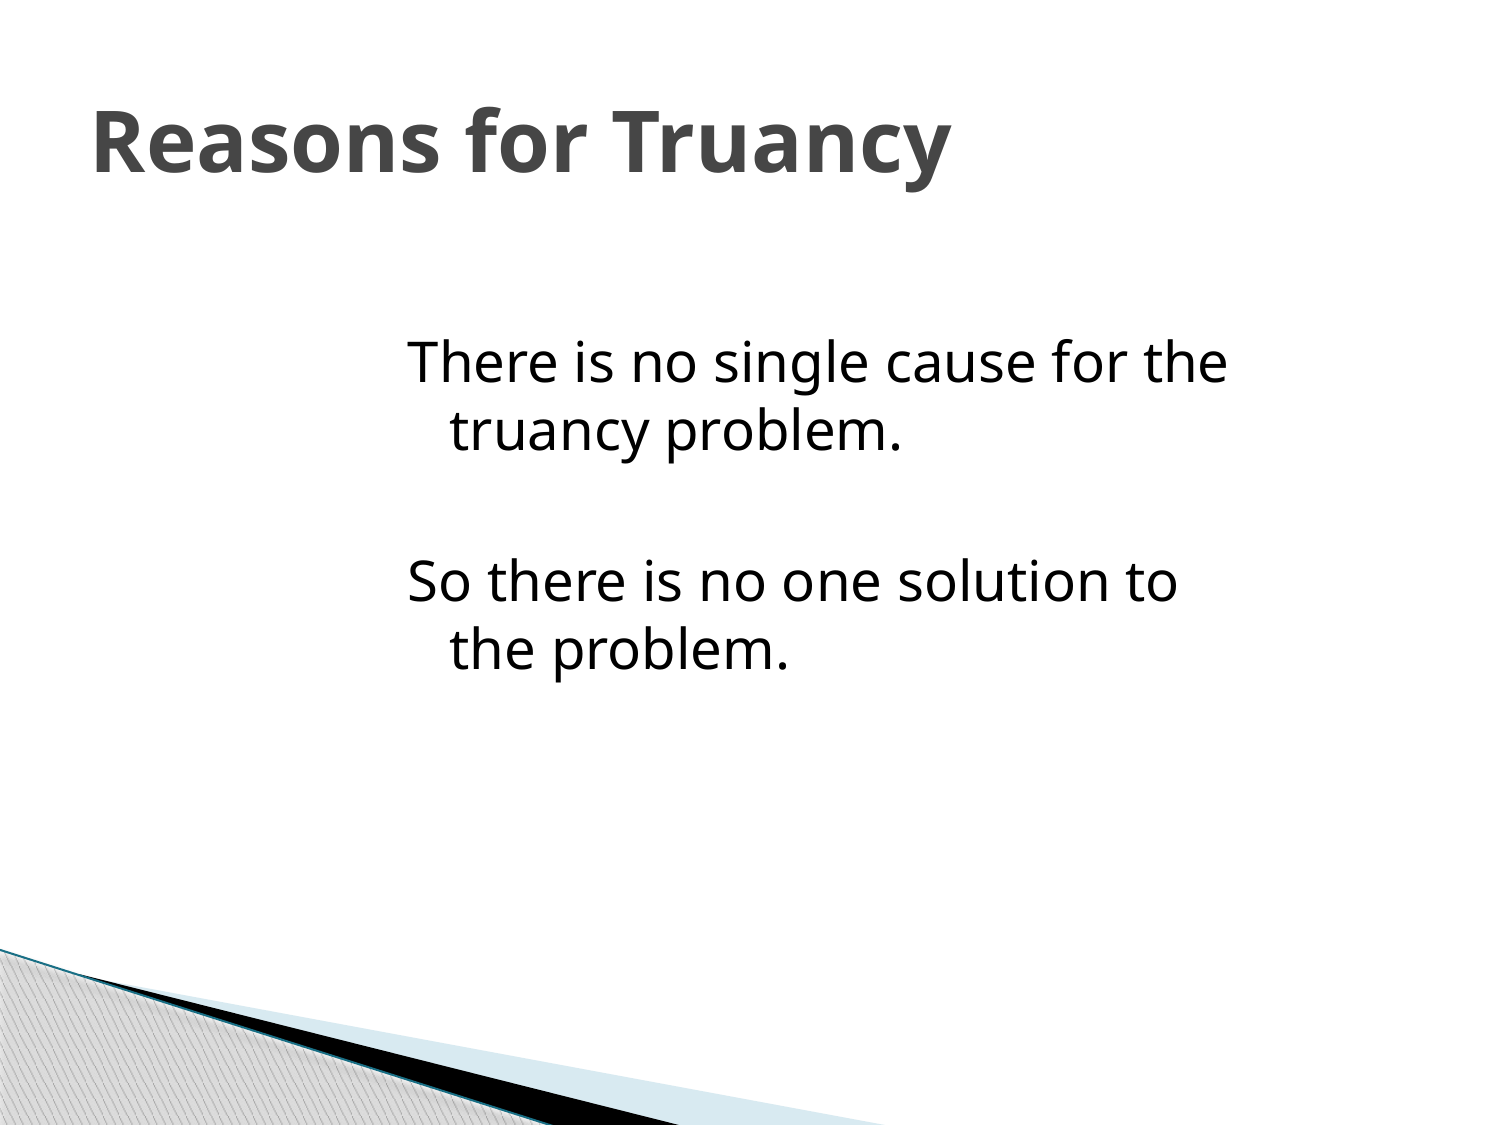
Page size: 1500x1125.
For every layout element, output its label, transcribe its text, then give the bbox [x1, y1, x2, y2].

list There is no single cause for the truancy problem. So there is no one solution to the problem. [375, 243, 1263, 986]
title Reasons for Truancy [75, 45, 1425, 233]
